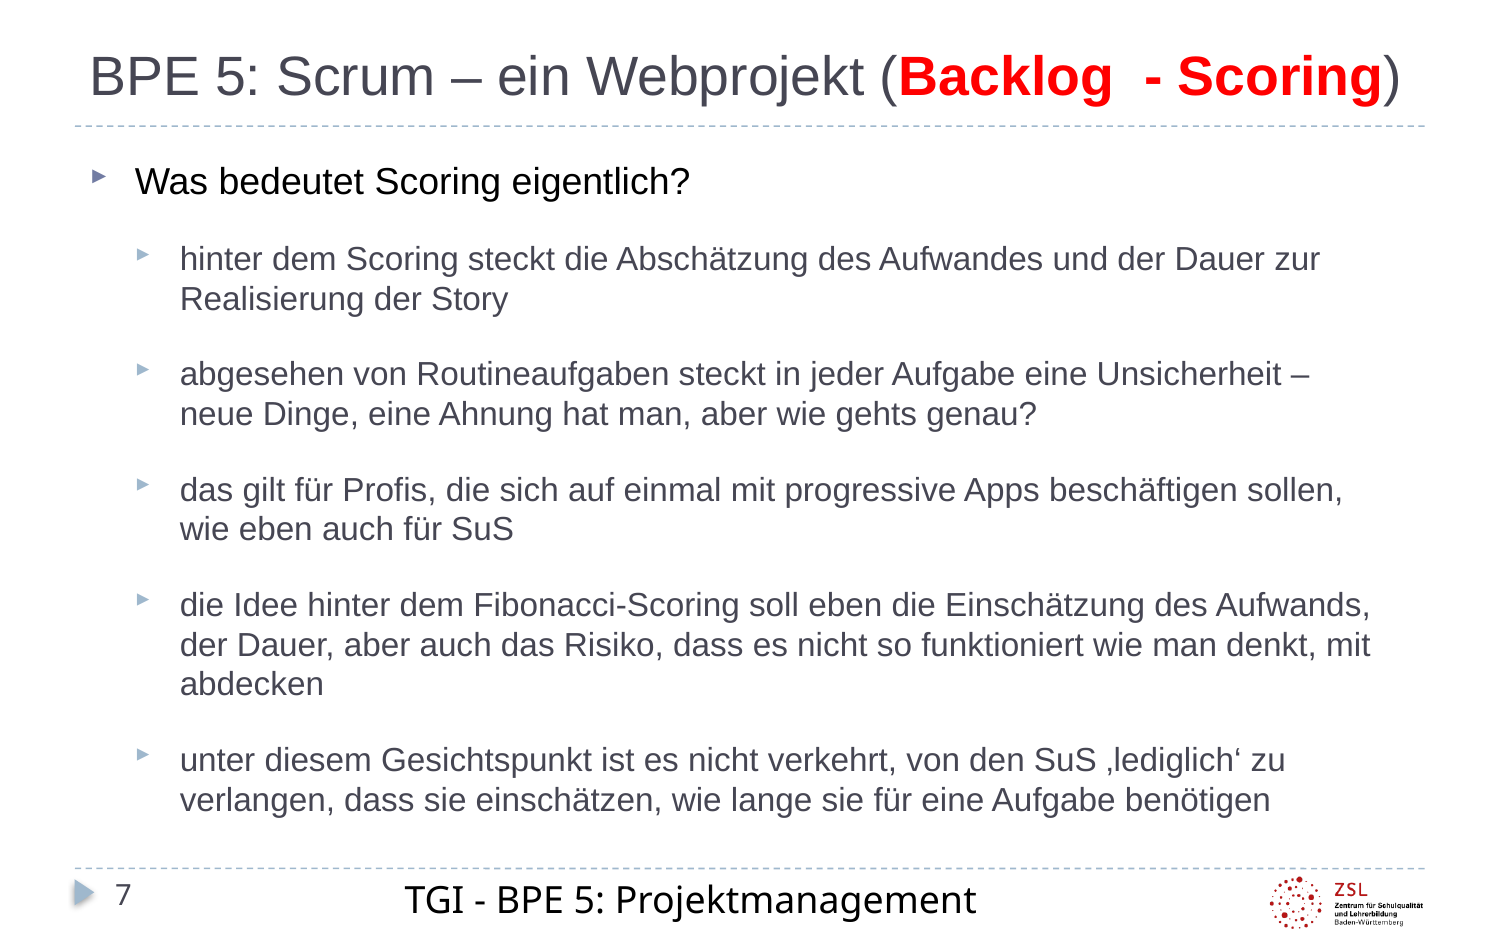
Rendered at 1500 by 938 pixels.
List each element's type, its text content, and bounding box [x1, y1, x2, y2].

footer TGI - BPE 5: Projektmanagement [336, 868, 1046, 919]
slide_number 7 [100, 868, 336, 919]
picture [1269, 875, 1424, 930]
title BPE 5: Scrum – ein Webprojekt (Backlog - Scoring) [75, 31, 1425, 115]
list Was bedeutet Scoring eigentlich? hinter dem Scoring steckt die Abschätzung des Aufwandes und der Dauer zur Realisierung der Story abgesehen von Routineaufgaben steckt in jeder Aufgabe eine Unsicherheit – neue Dinge, eine Ahnung hat man, aber wie gehts genau? das gilt für Profis, die sich auf einmal mit progressive Apps beschäftigen sollen, wie eben auch für SuS die Idee hinter dem Fibonacci-Scoring soll eben die Einschätzung des Aufwands, der Dauer, aber auch das Risiko, dass es nicht so funktioniert wie man denkt, mit abdecken unter diesem Gesichtspunkt ist es nicht verkehrt, von den SuS ‚lediglich‘ zu verlangen, dass sie einschätzen, wie lange sie für eine Aufgabe benötigen [75, 149, 1388, 847]
